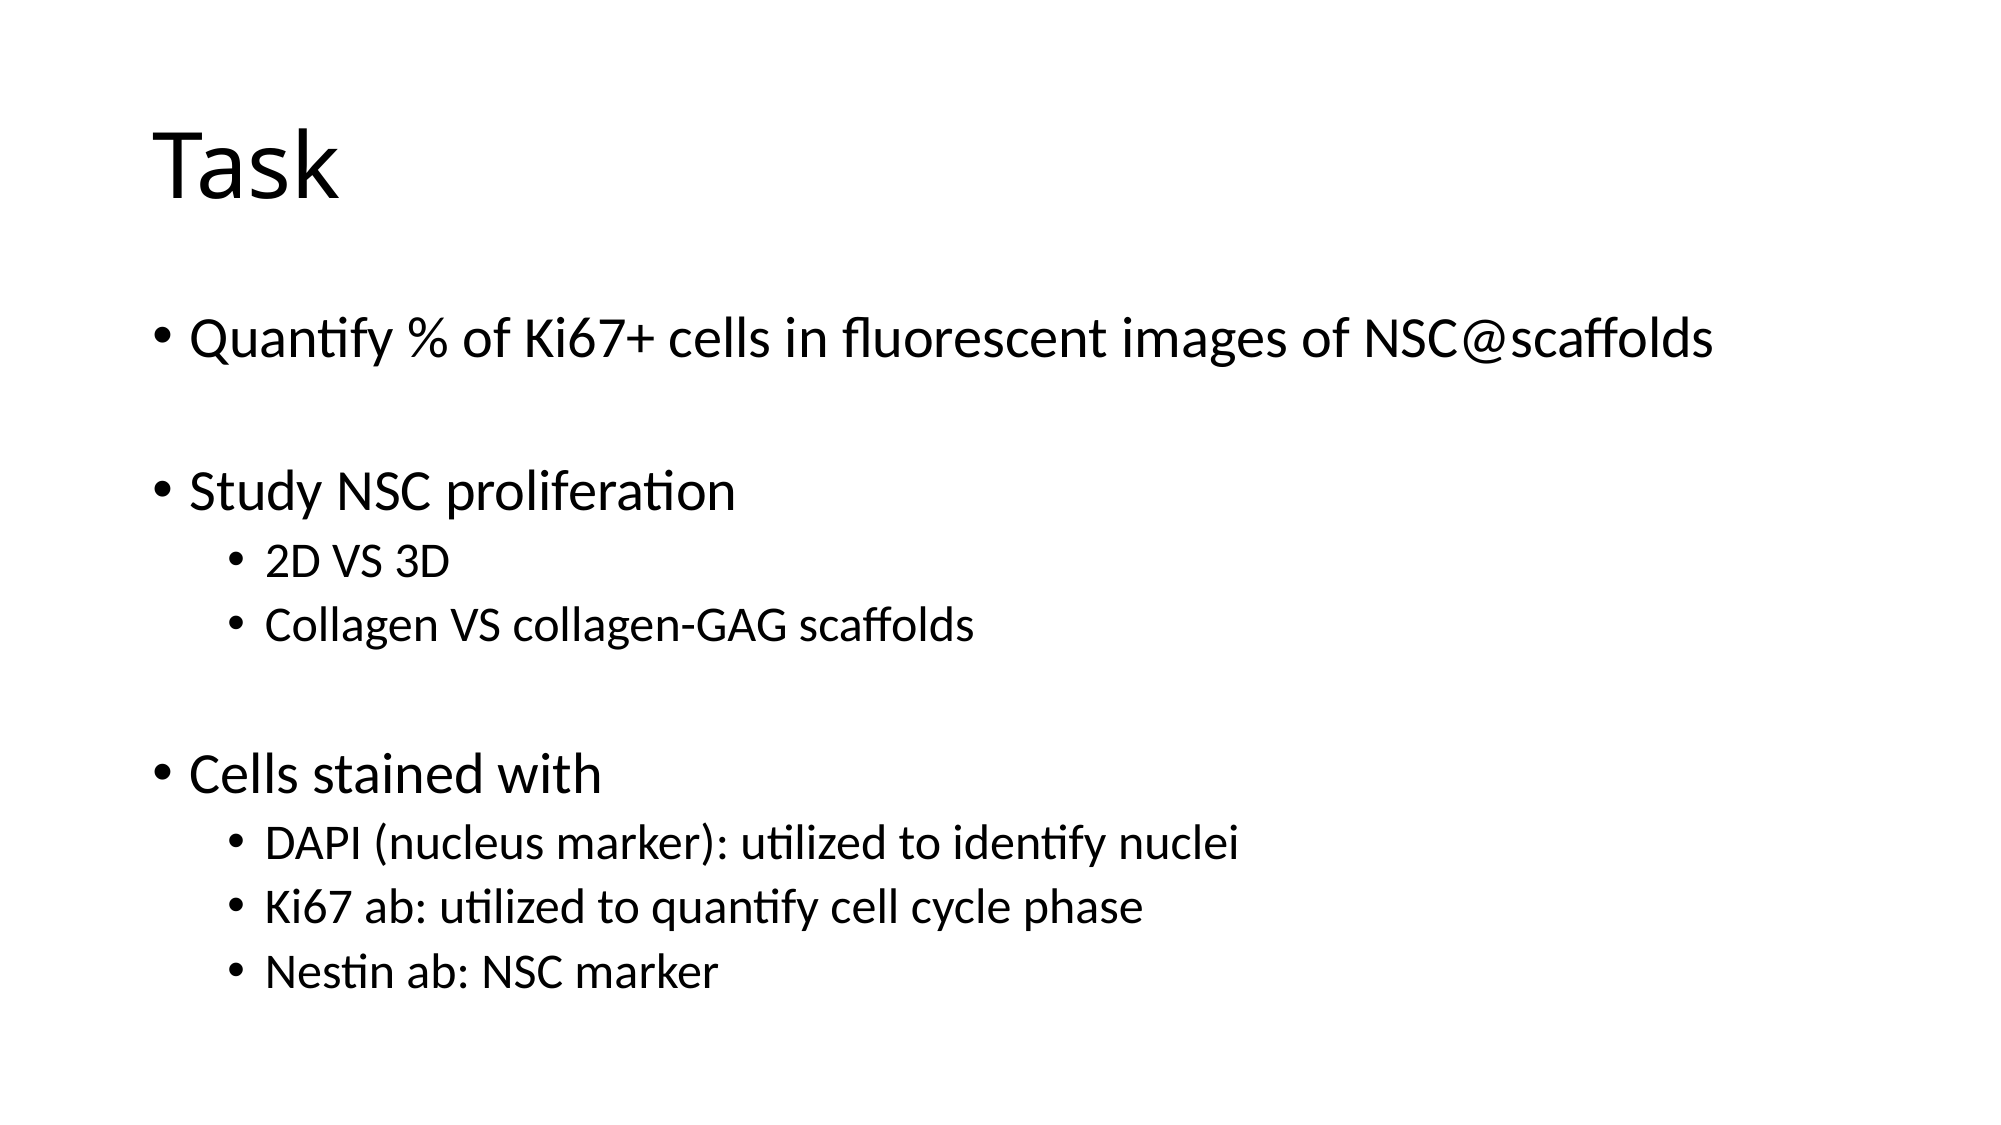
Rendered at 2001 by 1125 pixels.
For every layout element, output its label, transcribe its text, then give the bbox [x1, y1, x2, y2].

title Task [137, 59, 1863, 278]
list Quantify % of Ki67+ cells in fluorescent images of NSC@scaffolds Study NSC proliferation 2D VS 3D Collagen VS collagen-GAG scaffolds Cells stained with DAPI (nucleus marker): utilized to identify nuclei Ki67 ab: utilized to quantify cell cycle phase Nestin ab: NSC marker [137, 299, 2000, 1014]
